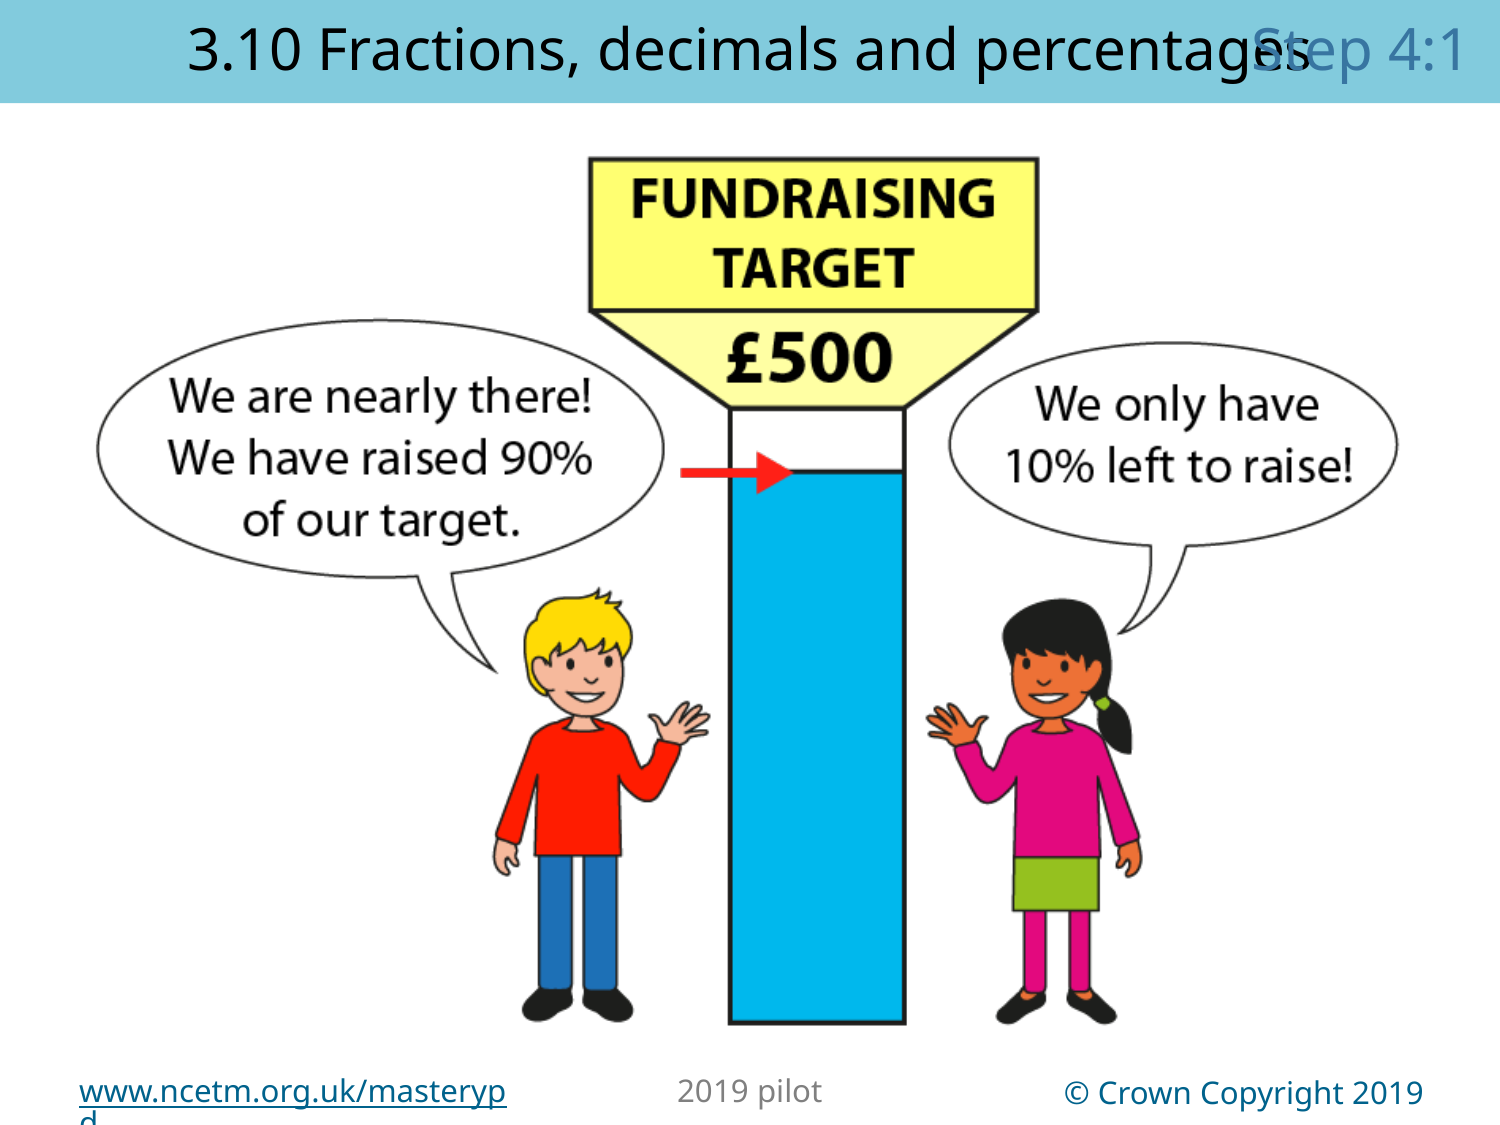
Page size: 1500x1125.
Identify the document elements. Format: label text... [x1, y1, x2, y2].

picture [87, 147, 1412, 1059]
list Step 4:1 [0, 0, 1500, 104]
